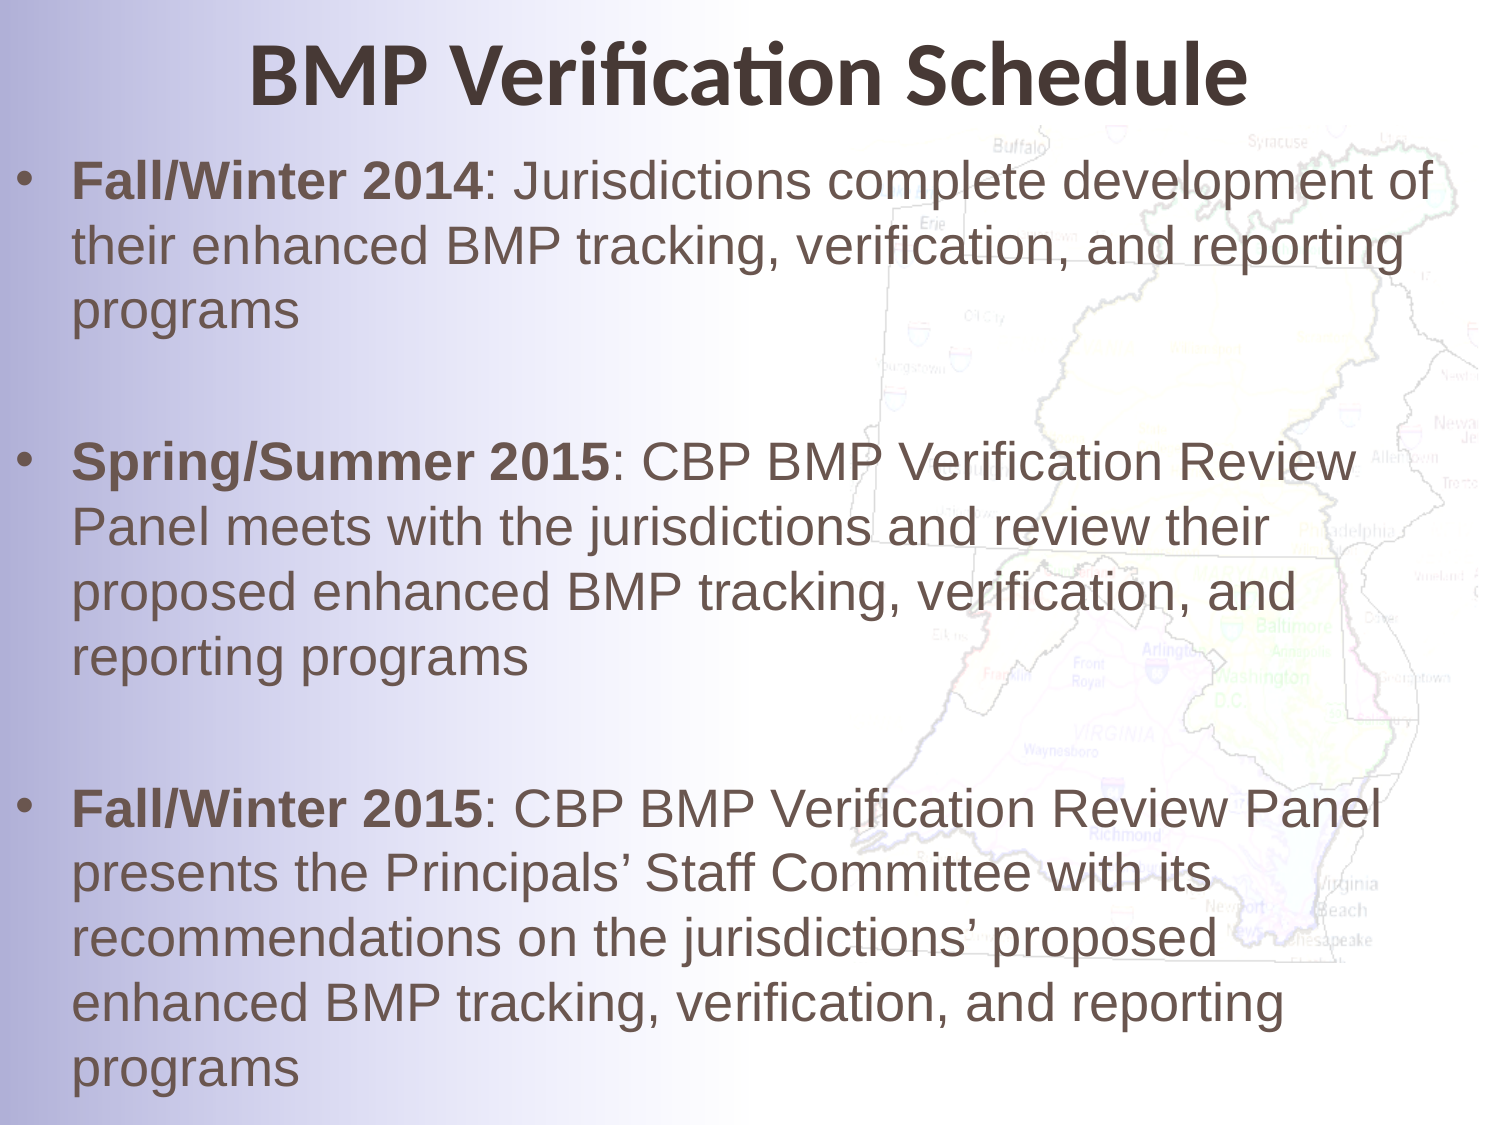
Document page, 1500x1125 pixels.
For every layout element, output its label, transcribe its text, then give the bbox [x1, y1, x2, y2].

list Fall/Winter 2014: Jurisdictions complete development of their enhanced BMP tracking, verification, and reporting programs Spring/Summer 2015: CBP BMP Verification Review Panel meets with the jurisdictions and review their proposed enhanced BMP tracking, verification, and reporting programs Fall/Winter 2015: CBP BMP Verification Review Panel presents the Principals’ Staff Committee with its recommendations on the jurisdictions’ proposed enhanced BMP tracking, verification, and reporting programs [0, 137, 1463, 1125]
title BMP Verification Schedule [74, 0, 1426, 137]
